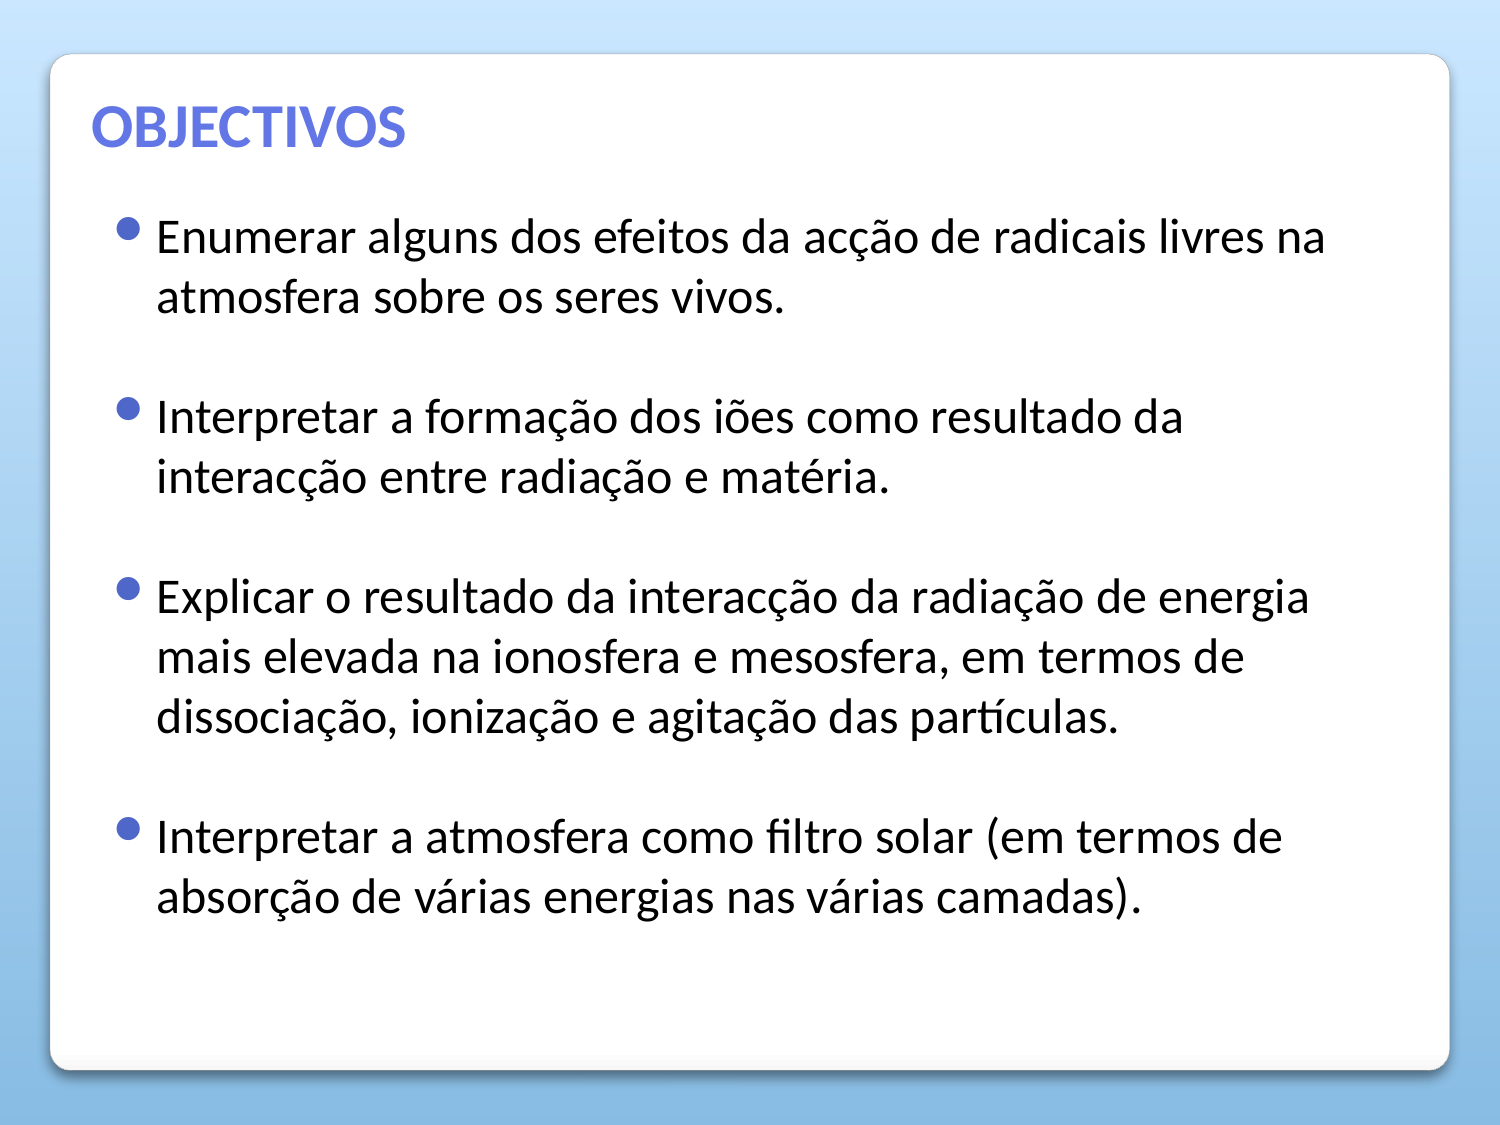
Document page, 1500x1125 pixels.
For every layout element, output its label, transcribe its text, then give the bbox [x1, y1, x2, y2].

text_box Enumerar alguns dos efeitos da acção de radicais livres na atmosfera sobre os seres vivos. Interpretar a formação dos iões como resultado da interacção entre radiação e matéria. Explicar o resultado da interacção da radiação de energia mais elevada na ionosfera e mesosfera, em termos de dissociação, ionização e agitação das partículas. Interpretar a atmosfera como filtro solar (em termos de absorção de várias energias nas várias camadas). [98, 196, 1424, 1017]
text_box OBJECTIVOS [76, 78, 1412, 173]
